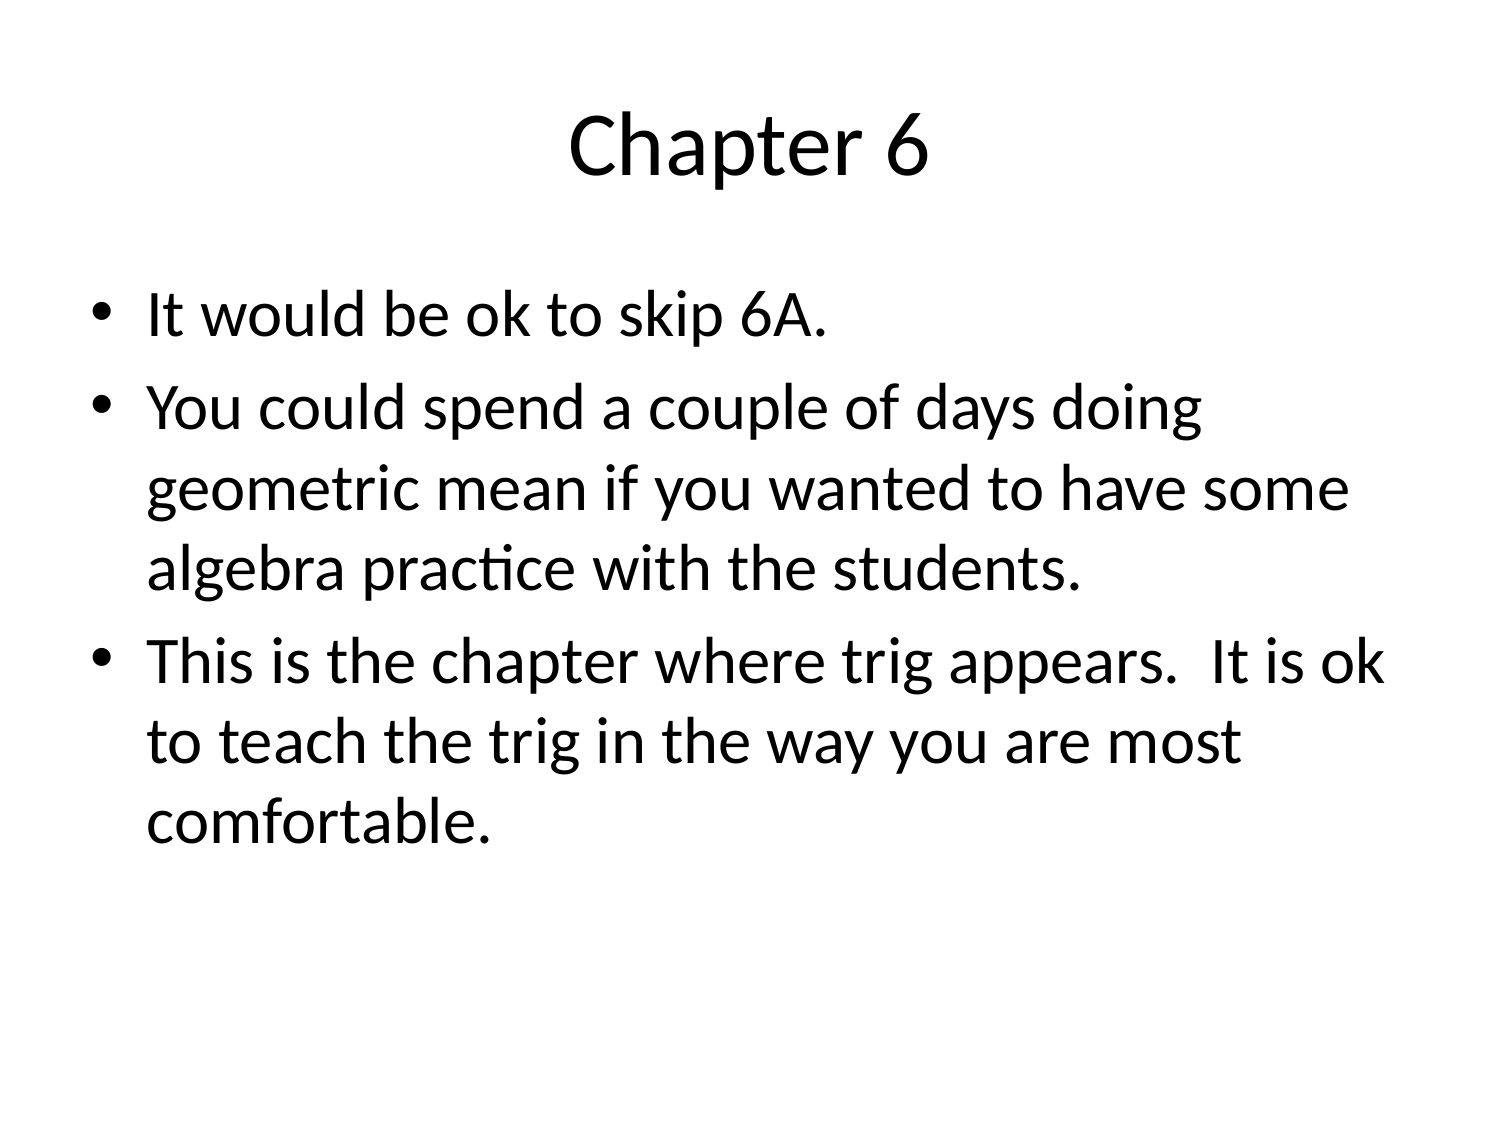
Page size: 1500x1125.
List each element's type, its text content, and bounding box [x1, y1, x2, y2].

title Chapter 6 [75, 45, 1425, 233]
list It would be ok to skip 6A. You could spend a couple of days doing geometric mean if you wanted to have some algebra practice with the students. This is the chapter where trig appears. It is ok to teach the trig in the way you are most comfortable. [75, 262, 1425, 1005]
